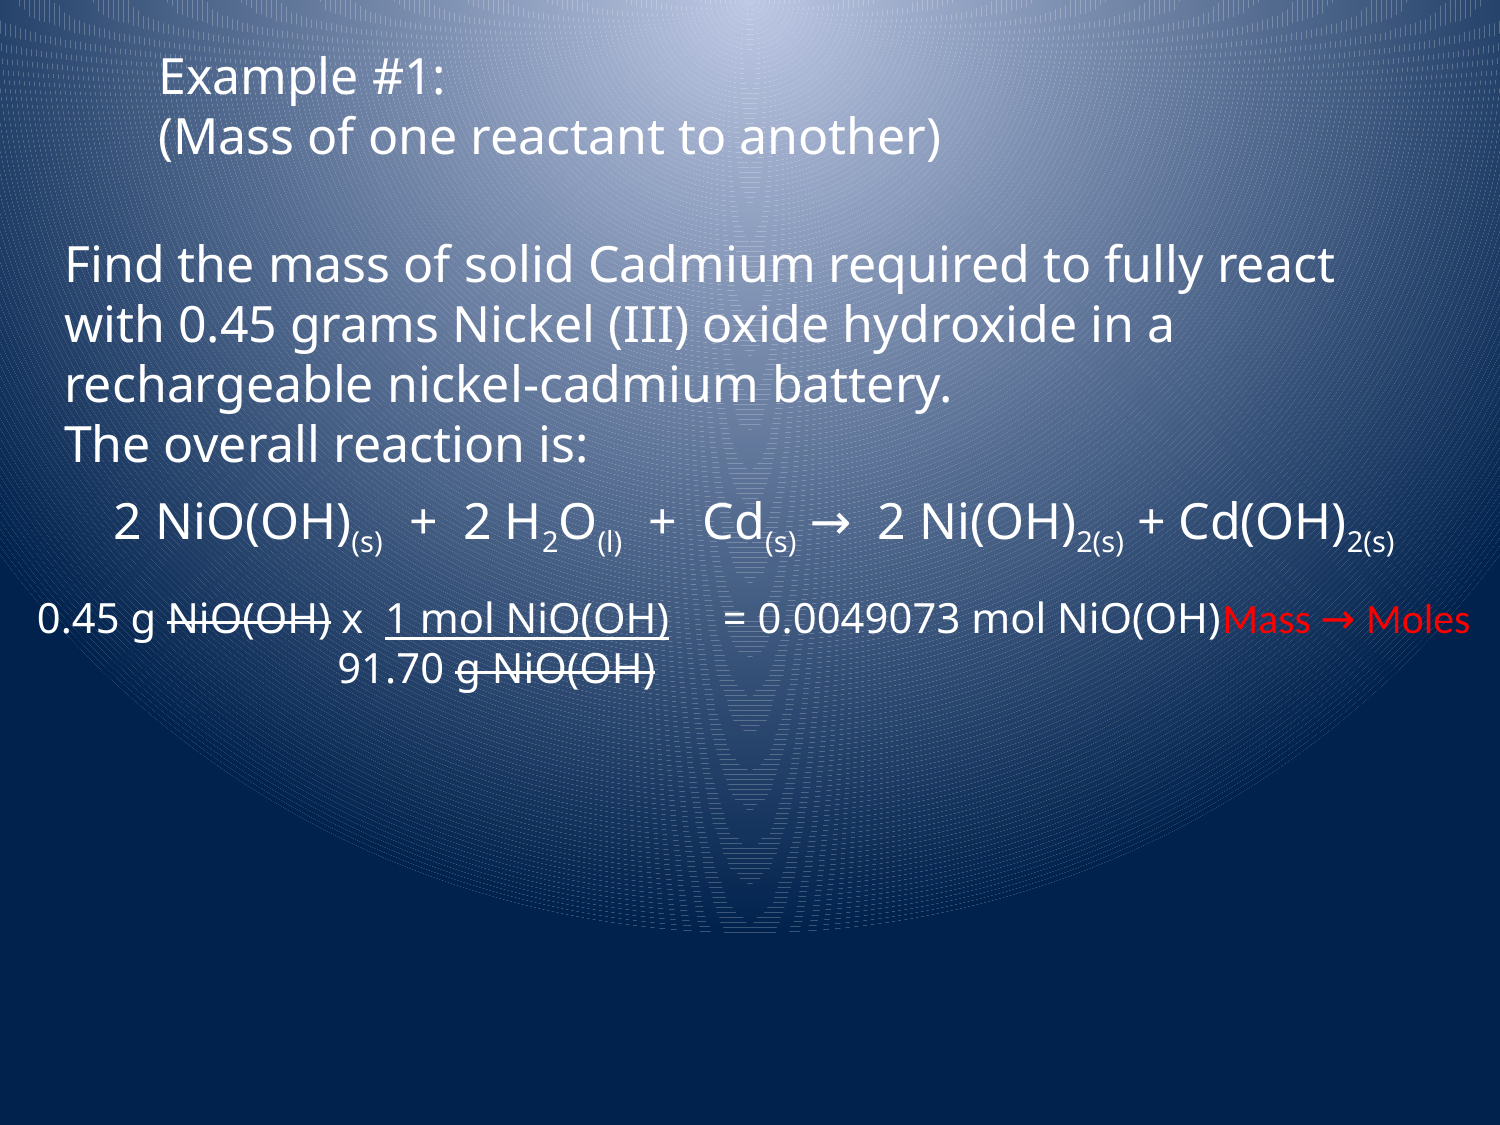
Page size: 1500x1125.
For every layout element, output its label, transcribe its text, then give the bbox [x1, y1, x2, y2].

text_box Example #1: (Mass of one reactant to another) [143, 37, 968, 173]
text_box Find the mass of solid Cadmium required to fully react with 0.45 grams Nickel (III) oxide hydroxide in a rechargeable nickel-cadmium battery. The overall reaction is: [49, 224, 1364, 480]
text_box Mass → Moles [1207, 584, 1494, 650]
text_box 2 NiO(OH)(s) + 2 H2O(l) + Cd(s) → 2 Ni(OH)2(s) + Cd(OH)2(s) [99, 482, 1410, 566]
text_box 0.45 g NiO(OH) x 1 mol NiO(OH) = 0.0049073 mol NiO(OH) 91.70 g NiO(OH) [22, 584, 1247, 700]
